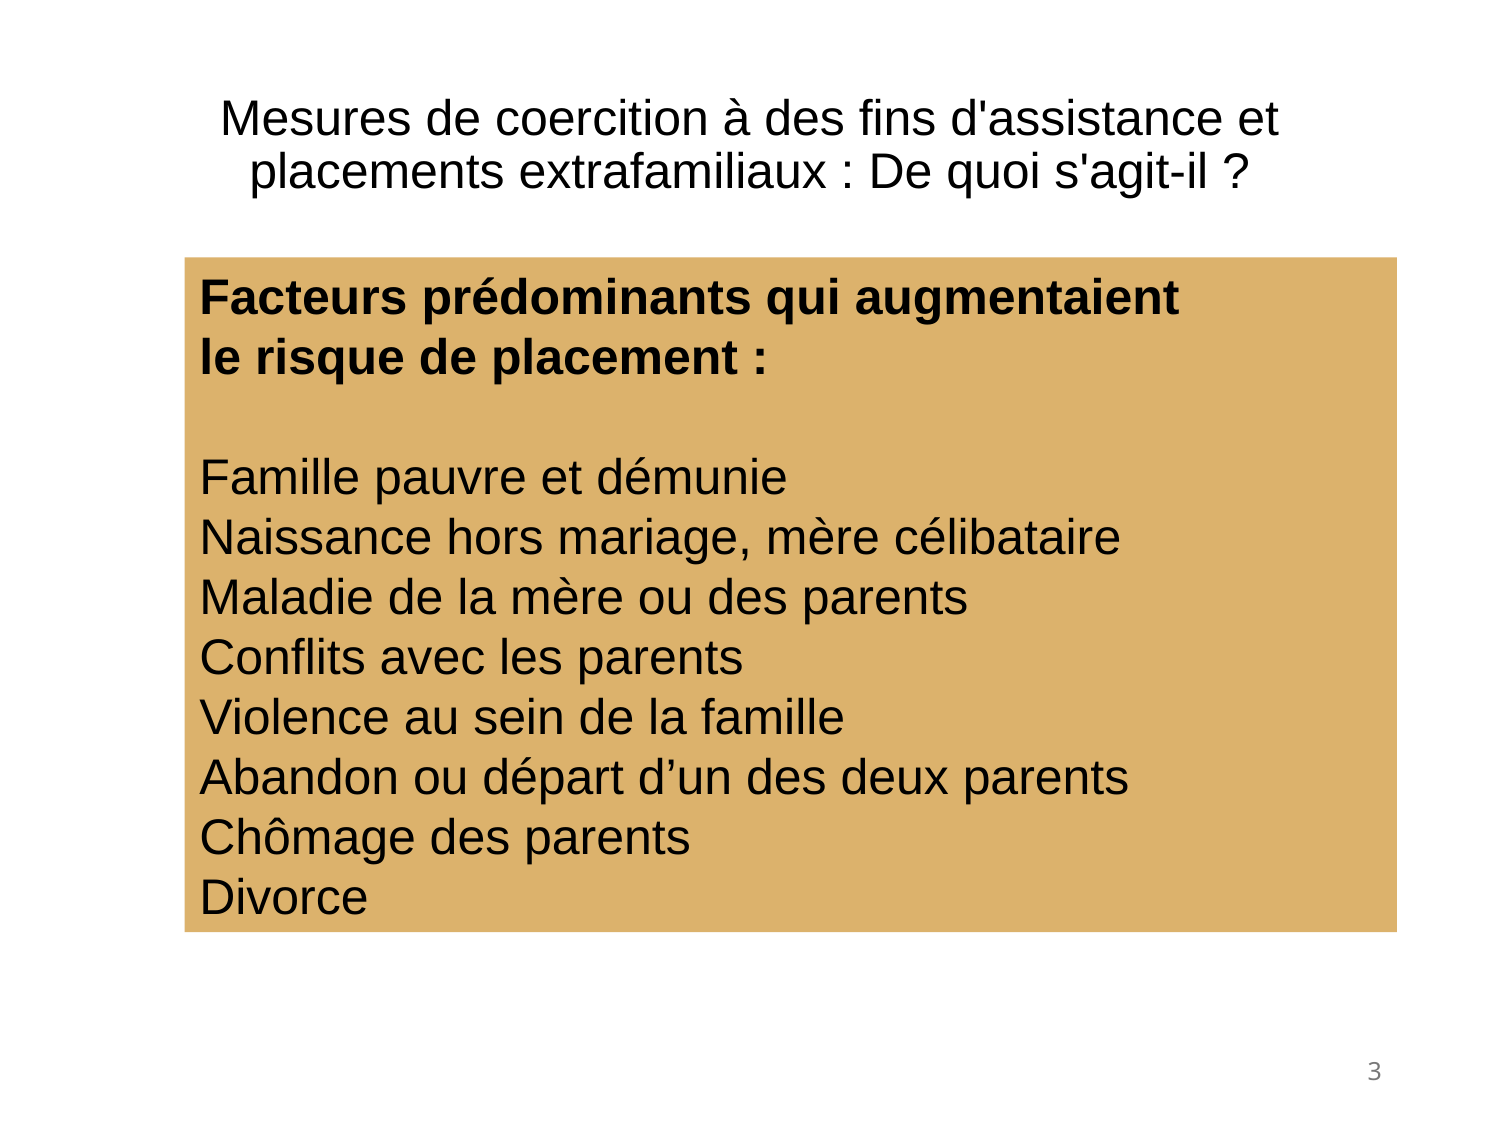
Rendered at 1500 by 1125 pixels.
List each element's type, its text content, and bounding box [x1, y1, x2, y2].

text_box Facteurs prédominants qui augmentaient le risque de placement : Famille pauvre et démunie Naissance hors mariage, mère célibataire Maladie de la mère ou des parents Conflits avec les parents Violence au sein de la famille Abandon ou départ d’un des deux parents Chômage des parents Divorce [184, 257, 1397, 933]
slide_number 3 [1059, 1042, 1397, 1103]
title Mesures de coercition à des fins d'assistance et placements extrafamiliaux : De quoi s'agit-il ? [103, 115, 1397, 176]
